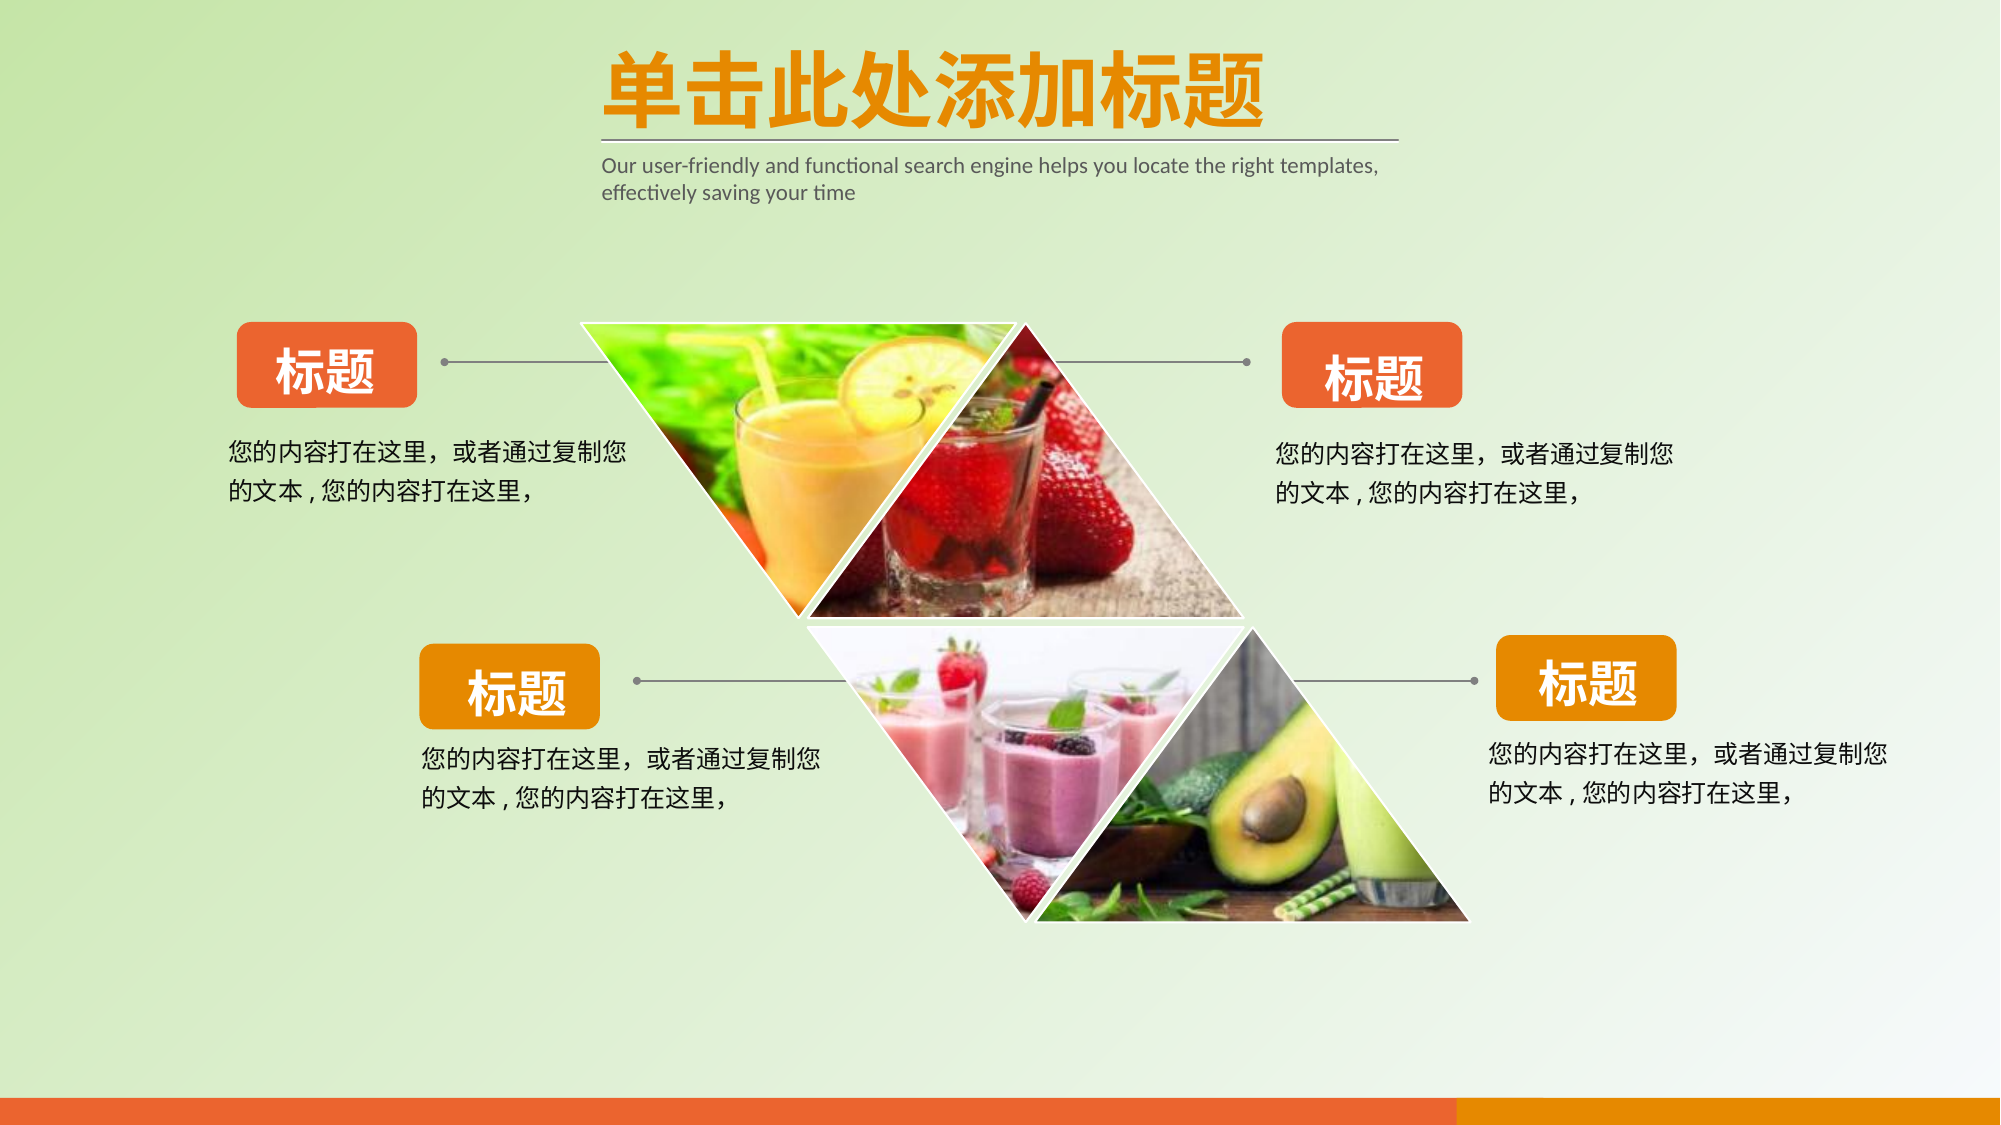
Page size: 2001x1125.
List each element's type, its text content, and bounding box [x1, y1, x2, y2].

text_box [1034, 627, 1471, 923]
text_box 您的内容打在这里，或者通过复制您的文本,您的内容打在这里， [1260, 422, 1697, 515]
text_box 您的内容打在这里，或者通过复制您的文本,您的内容打在这里， [1473, 722, 1910, 815]
text_box [807, 323, 1244, 619]
text_box [807, 627, 1244, 923]
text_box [1021, 359, 1250, 366]
text_box 您的内容打在这里，或者通过复制您的文本,您的内容打在这里， [406, 727, 843, 821]
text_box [1496, 622, 1718, 721]
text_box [1249, 677, 1478, 684]
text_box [419, 632, 646, 730]
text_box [236, 310, 454, 408]
text_box [1456, 1097, 2000, 1125]
text_box [580, 322, 1017, 619]
text_box [0, 1097, 1456, 1125]
text_box 您的内容打在这里，或者通过复制您的文本,您的内容打在这里， [213, 419, 650, 513]
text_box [1281, 317, 1503, 408]
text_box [454, 359, 670, 366]
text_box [646, 677, 862, 684]
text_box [585, 30, 1415, 214]
